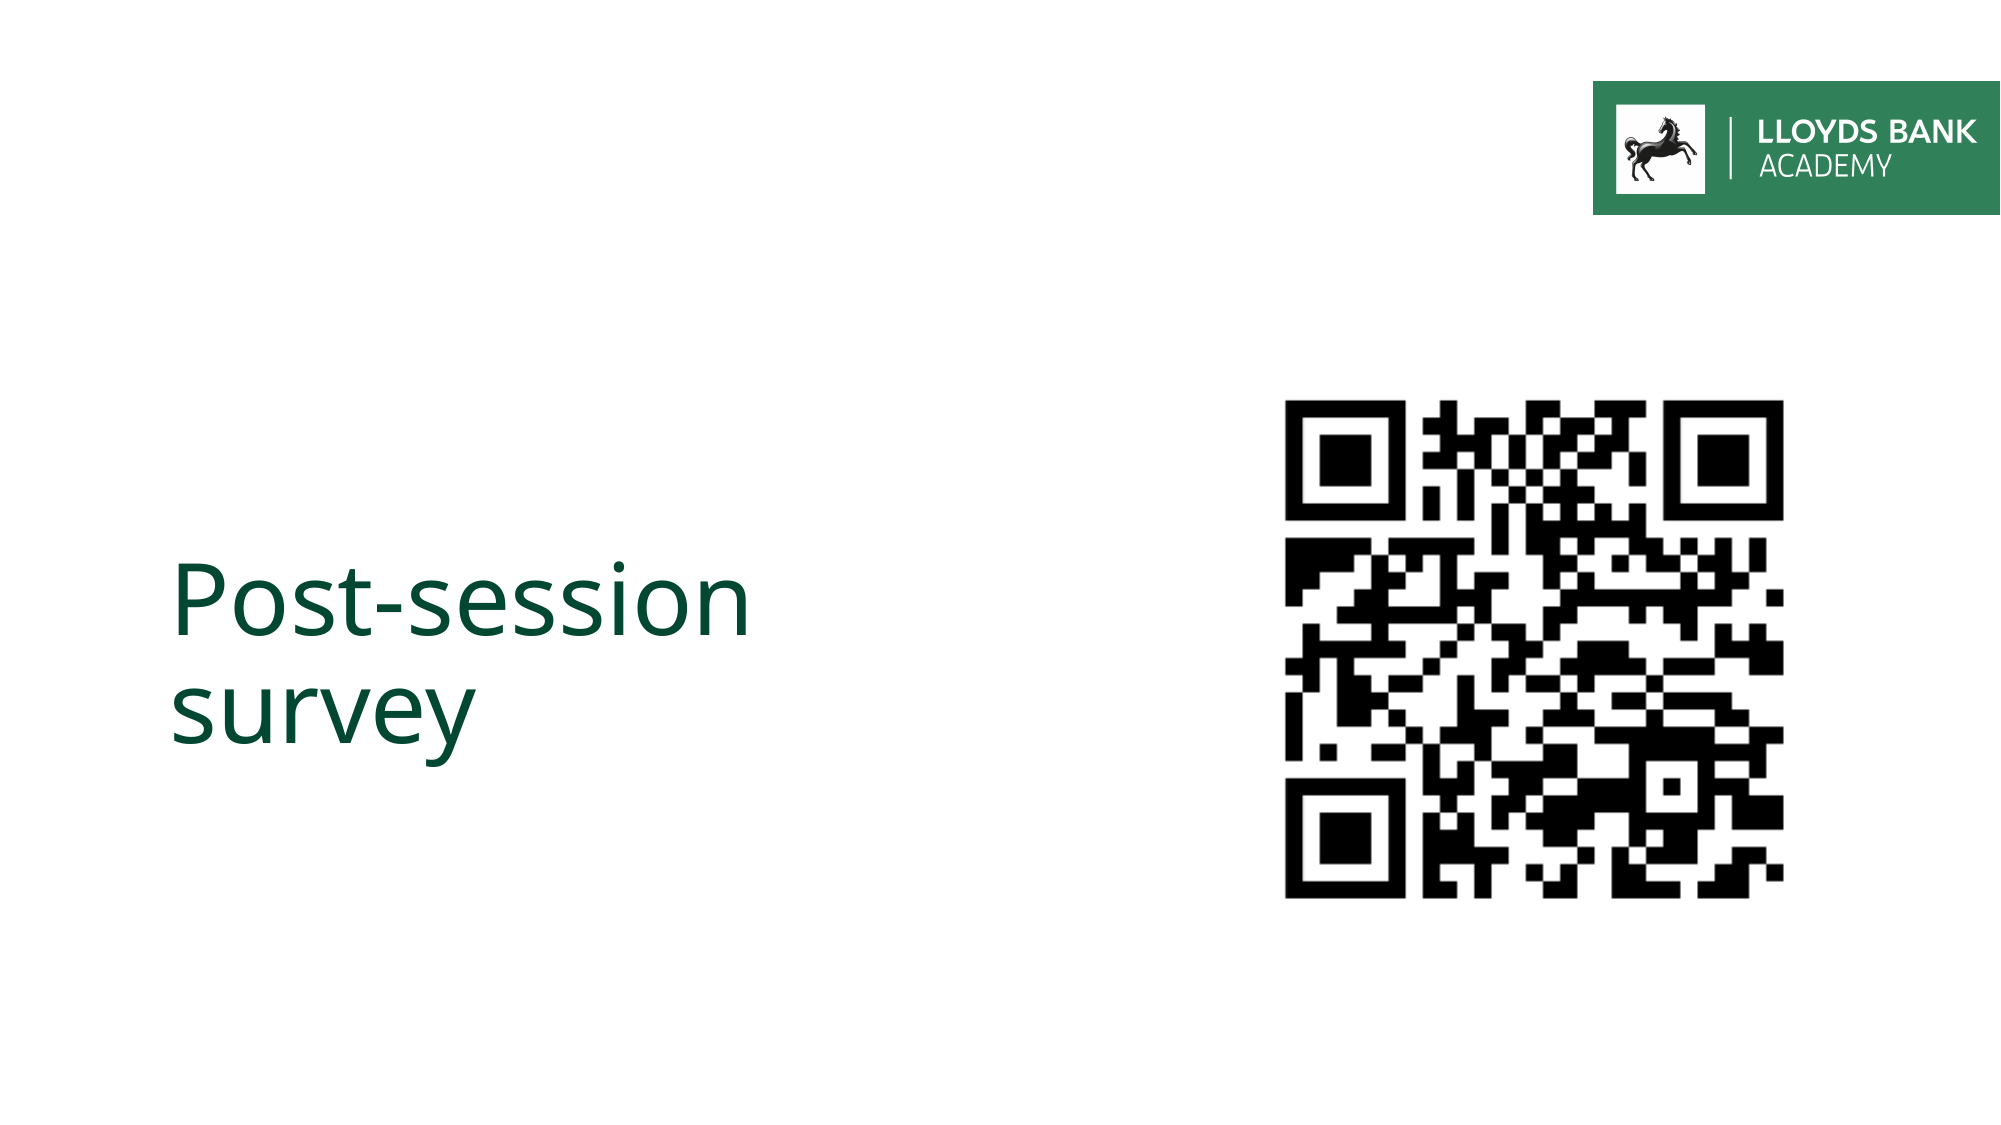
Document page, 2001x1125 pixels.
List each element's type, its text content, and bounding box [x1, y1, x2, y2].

picture [1593, 81, 2000, 215]
picture [1214, 328, 1856, 972]
list Post-session survey [154, 542, 1000, 866]
